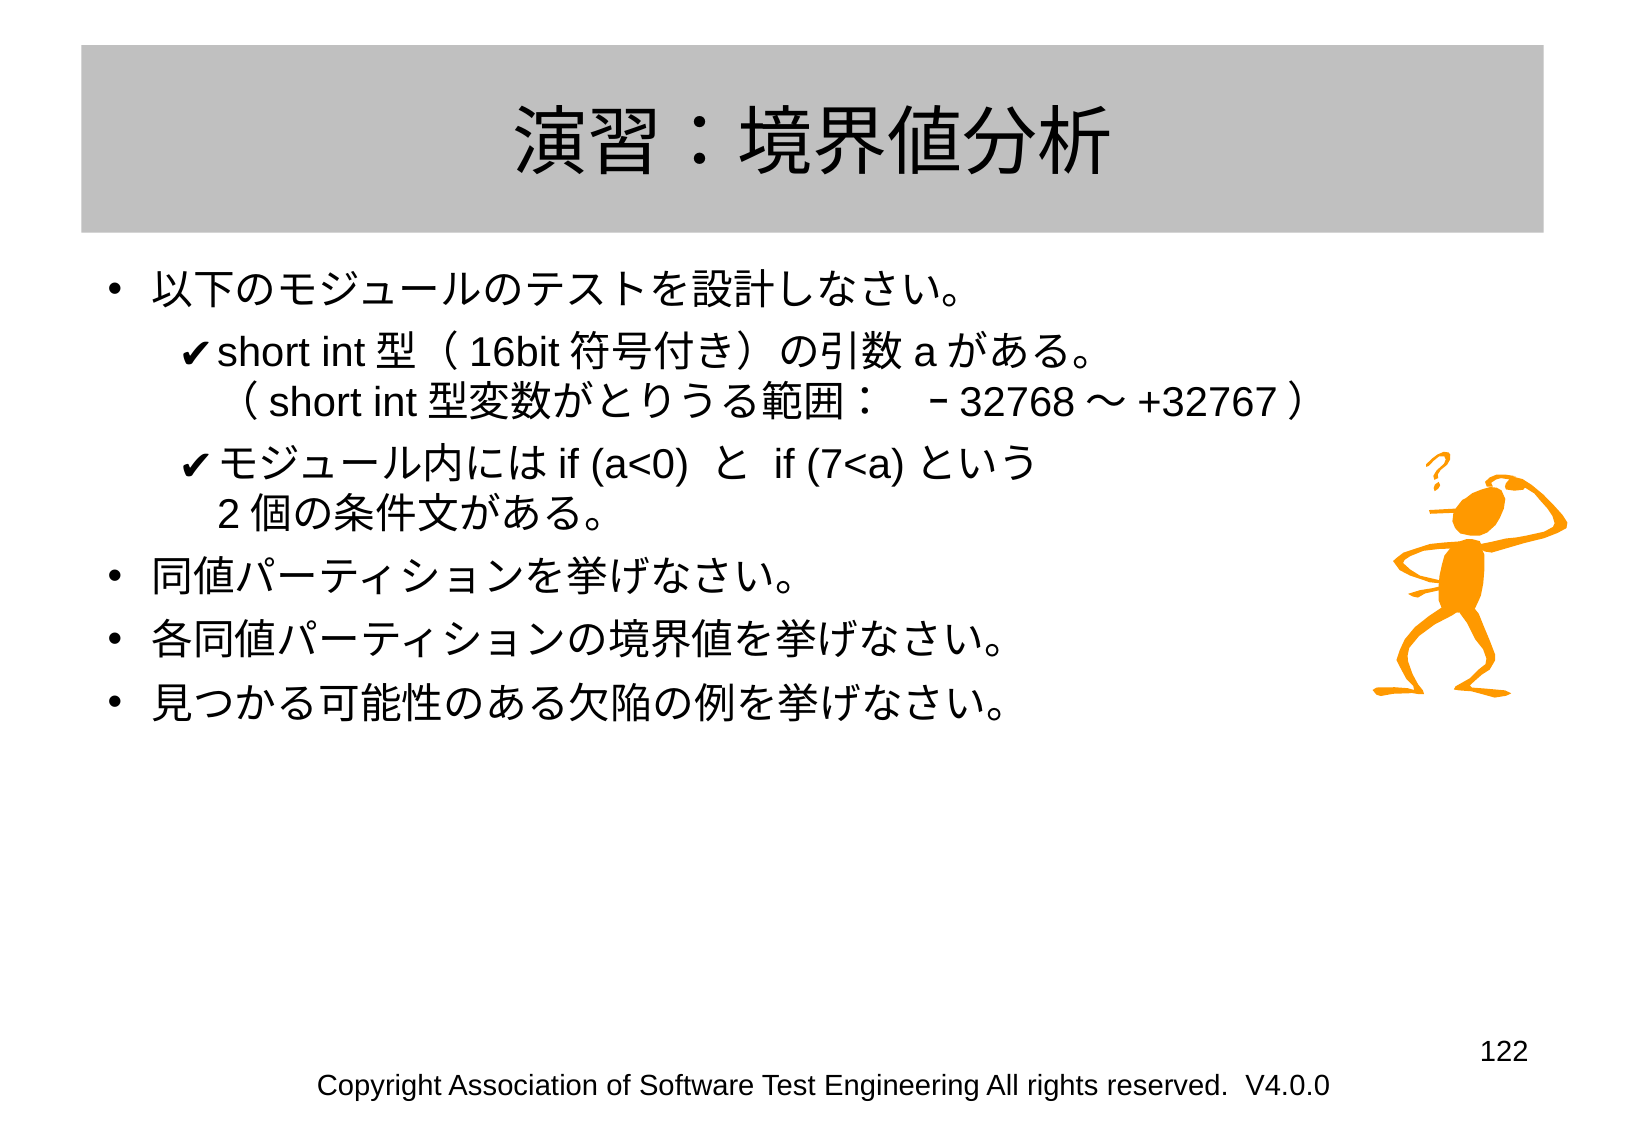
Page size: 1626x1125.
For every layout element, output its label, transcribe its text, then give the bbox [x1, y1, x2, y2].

slide_number ‹#› [1164, 1024, 1544, 1103]
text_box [1372, 452, 1568, 698]
footer Copyright Association of Software Test Engineering All rights reserved. V4.0.0 [233, 1058, 1415, 1103]
list 以下のモジュールのテストを設計しなさい。 short int型（16bit符号付き）の引数aがある。 （short int型変数がとりうる範囲： ｰ32768～+32767） モジュール内にはif (a<0) と if (7<a)という 2個の条件文がある。 同値パーティションを挙げなさい。 各同値パーティションの境界値を挙げなさい。 見つかる可能性のある欠陥の例を挙げなさい。 [80, 255, 1568, 1012]
title 演習：境界値分析 [81, 45, 1544, 233]
